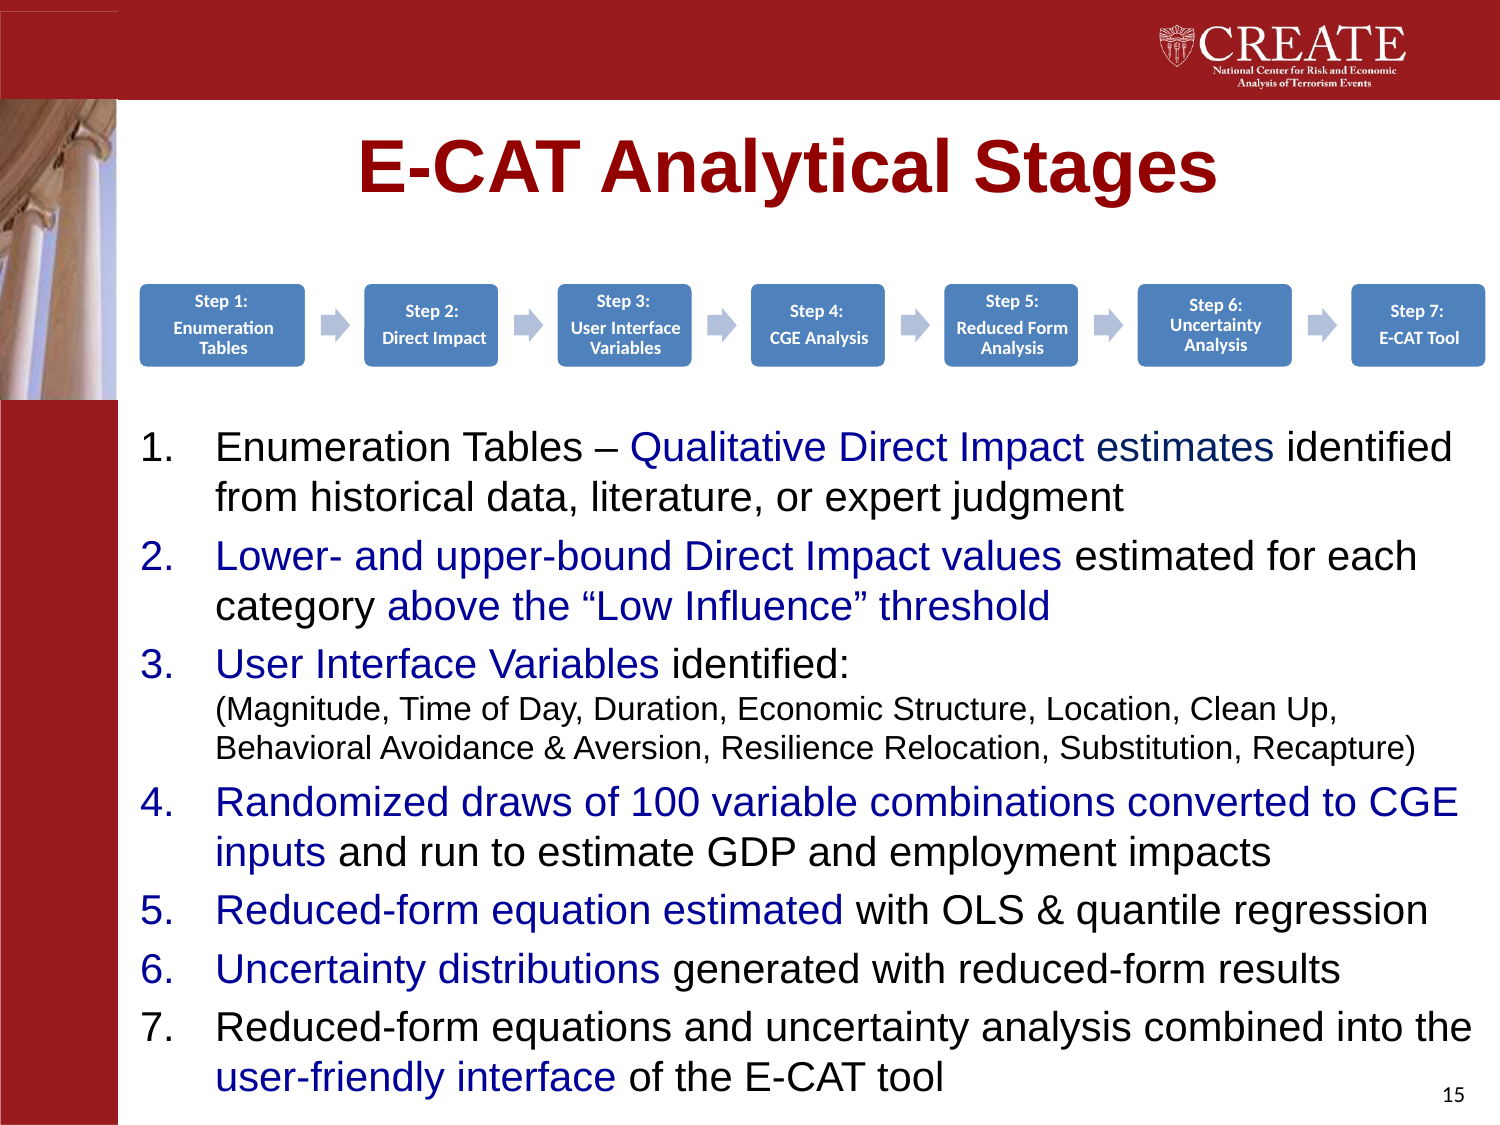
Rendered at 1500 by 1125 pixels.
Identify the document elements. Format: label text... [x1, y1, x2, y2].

picture [0, 0, 1500, 1124]
title E-CAT Analytical Stages [150, 99, 1429, 225]
text_box Enumeration Tables – Qualitative Direct Impact estimates identified from historical data, literature, or expert judgment Lower- and upper-bound Direct Impact values estimated for each category above the “Low Influence” threshold User Interface Variables identified: (Magnitude, Time of Day, Duration, Economic Structure, Location, Clean Up, Behavioral Avoidance & Aversion, Resilience Relocation, Substitution, Recapture) Randomized draws of 100 variable combinations converted to CGE inputs and run to estimate GDP and employment impacts Reduced-form equation estimated with OLS & quantile regression Uncertainty distributions generated with reduced-form results Reduced-form equations and uncertainty analysis combined into the user-friendly interface of the E-CAT tool [125, 412, 1500, 1125]
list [137, 262, 1488, 388]
